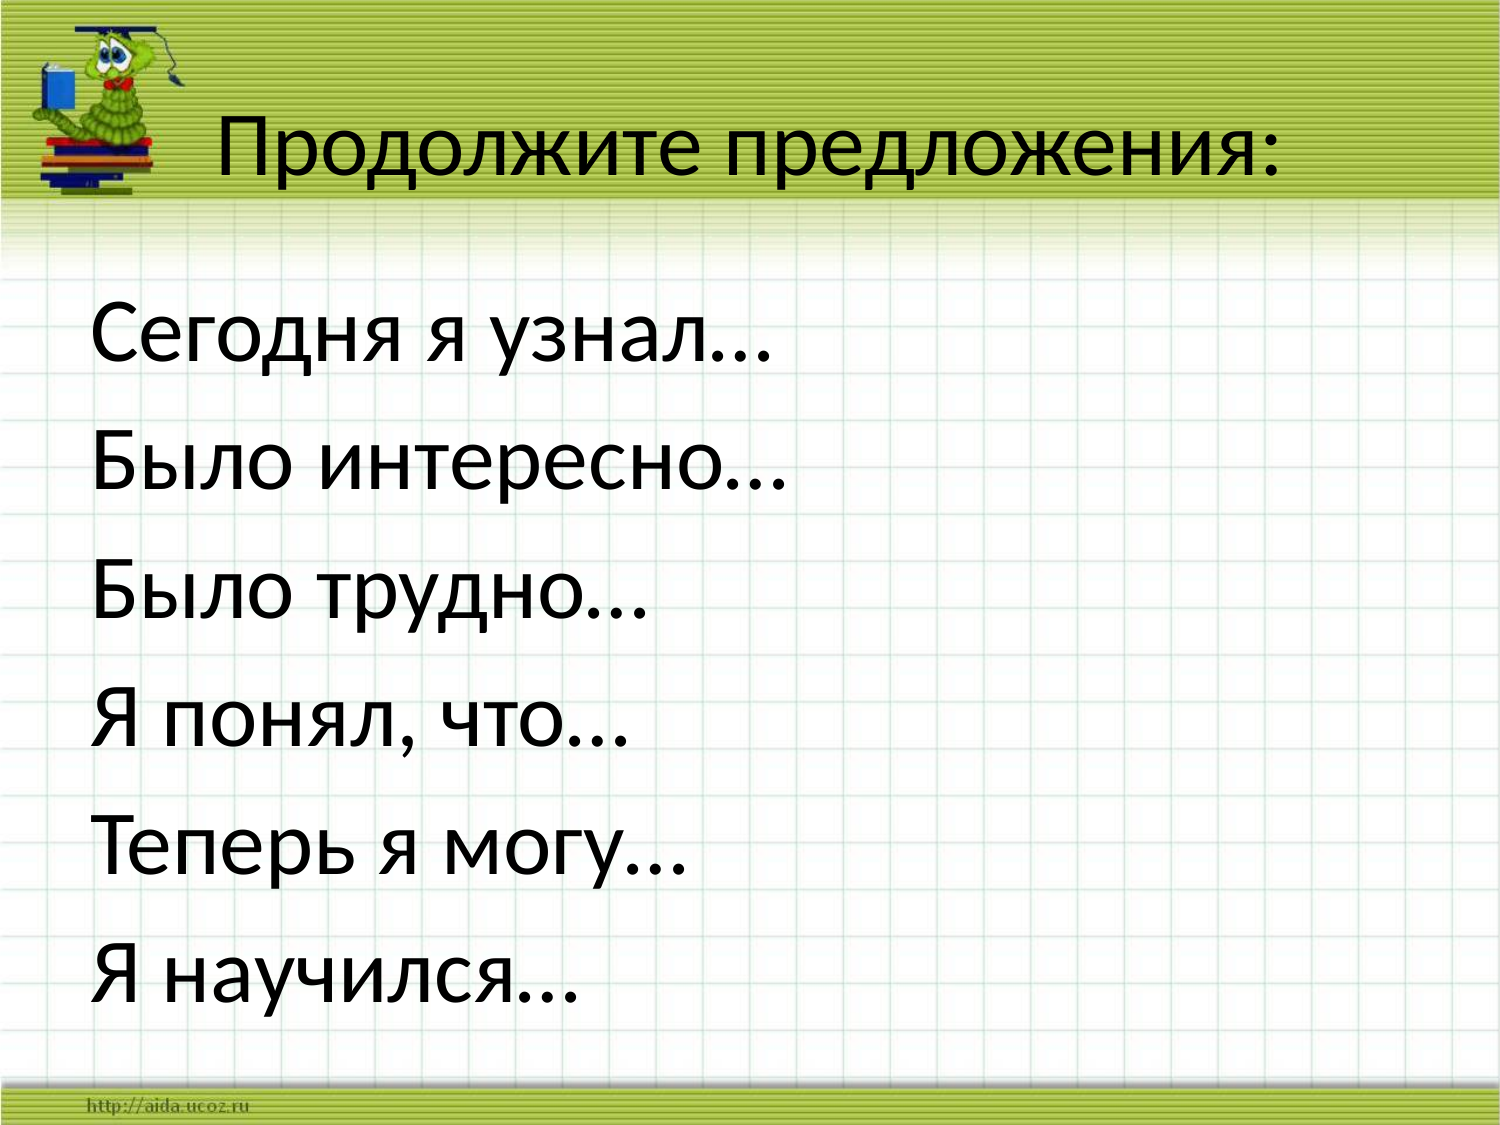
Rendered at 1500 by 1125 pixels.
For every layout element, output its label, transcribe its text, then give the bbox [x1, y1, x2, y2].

list Сегодня я узнал… Было интересно… Было трудно… Я понял, что… Теперь я могу… Я научился… [74, 262, 1426, 1006]
picture [0, 0, 1500, 1125]
footer [512, 1042, 988, 1103]
title Продолжите предложения: [74, 44, 1426, 233]
